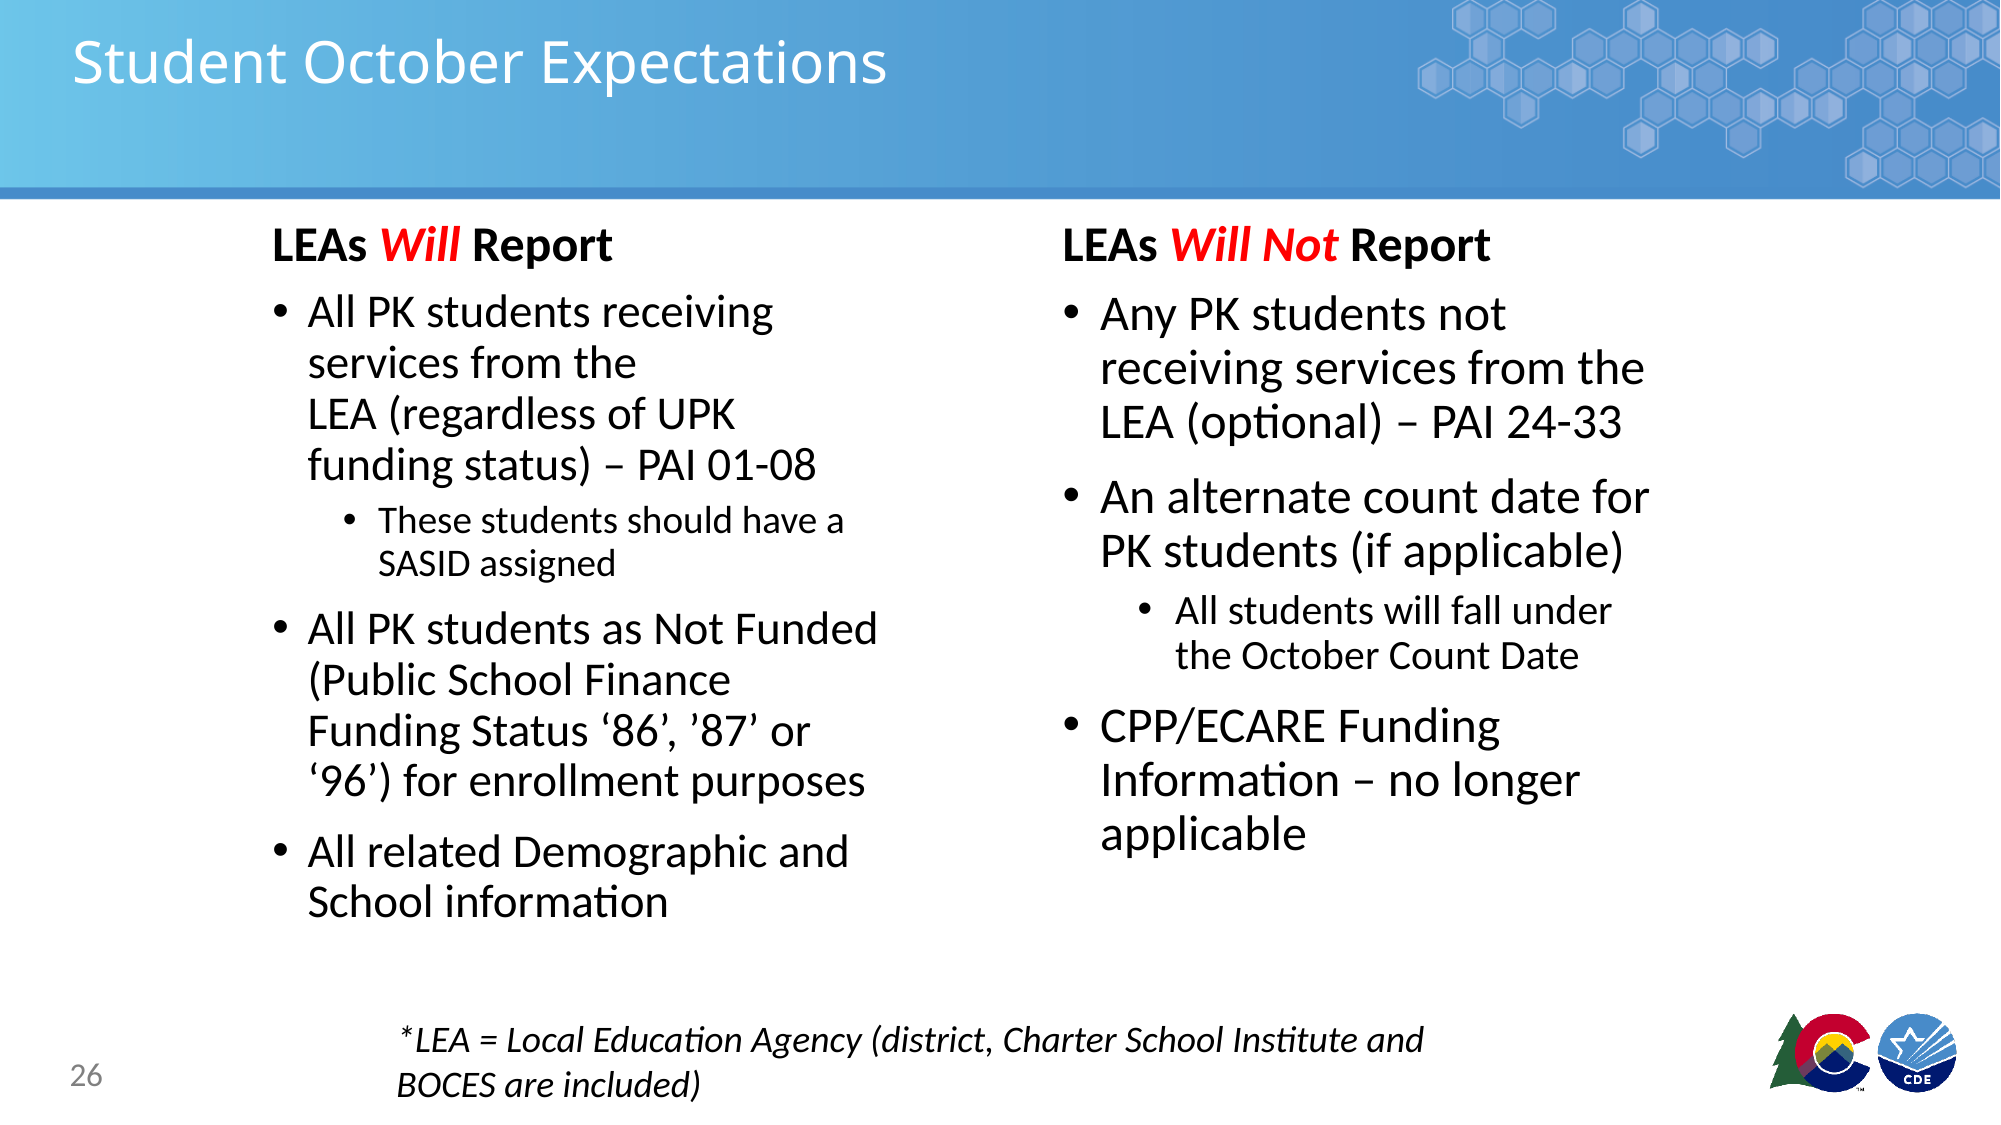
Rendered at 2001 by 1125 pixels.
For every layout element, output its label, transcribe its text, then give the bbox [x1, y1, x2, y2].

title Student October Expectations [72, 33, 1396, 182]
slide_number 26 [54, 1042, 505, 1103]
picture [0, 0, 2000, 200]
text_box LEAs Will Report [257, 204, 895, 279]
list All PK students receiving services from the LEA (regardless of UPK funding status) – PAI 01-08 These students should have a SASID assigned All PK students as Not Funded (Public School Finance Funding Status ‘86’, ’87’ or ‘96’) for enrollment purposes All related Demographic and School information [257, 279, 895, 992]
picture [1768, 1012, 1957, 1093]
text_box *LEA = Local Education Agency (district, Charter School Institute and BOCES are included) [381, 1007, 1525, 1113]
text_box LEAs Will Not Report [1047, 204, 1686, 279]
list Any PK students not receiving services from the LEA (optional) – PAI 24-33 An alternate count date for PK students (if applicable) All students will fall under the October Count Date CPP/ECARE Funding Information – no longer applicable [1047, 279, 1686, 992]
